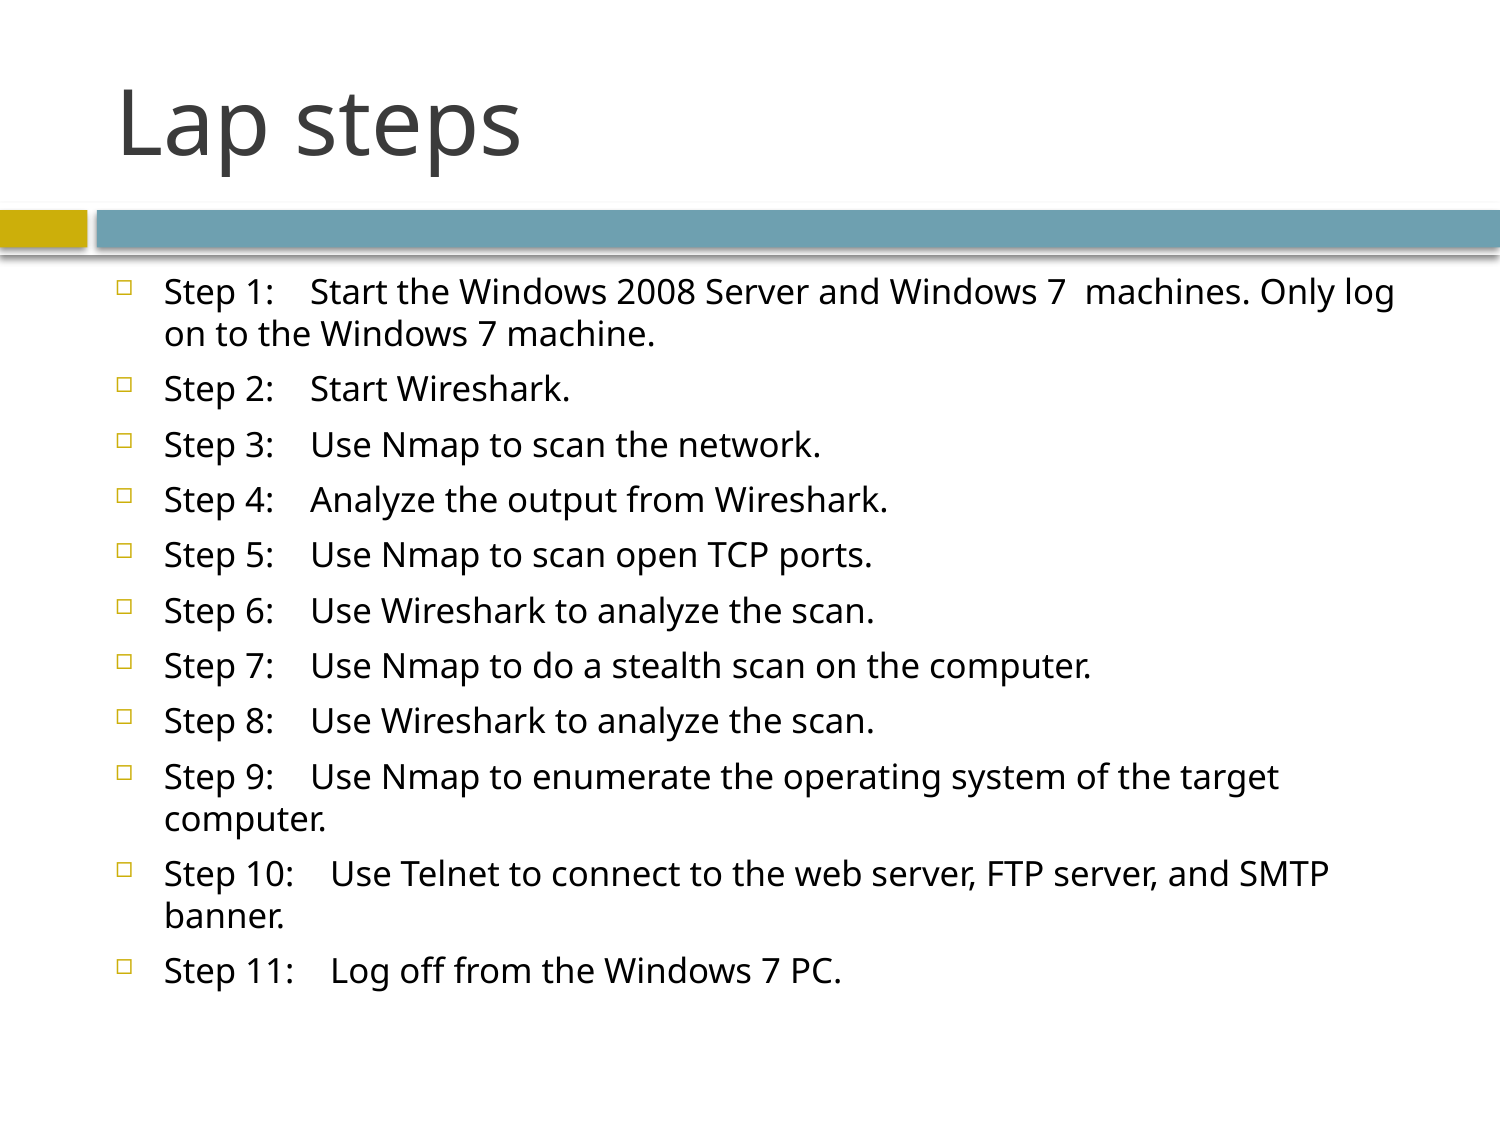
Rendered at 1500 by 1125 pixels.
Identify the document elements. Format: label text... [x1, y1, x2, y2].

list Step 1: Start the Windows 2008 Server and Windows 7 machines. Only log on to the Windows 7 machine. Step 2: Start Wireshark. Step 3: Use Nmap to scan the network. Step 4: Analyze the output from Wireshark. Step 5: Use Nmap to scan open TCP ports. Step 6: Use Wireshark to analyze the scan. Step 7: Use Nmap to do a stealth scan on the computer. Step 8: Use Wireshark to analyze the scan. Step 9: Use Nmap to enumerate the operating system of the target computer. Step 10: Use Telnet to connect to the web server, FTP server, and SMTP banner. Step 11: Log off from the Windows 7 PC. [100, 262, 1438, 1000]
title Lap steps [100, 37, 1438, 200]
